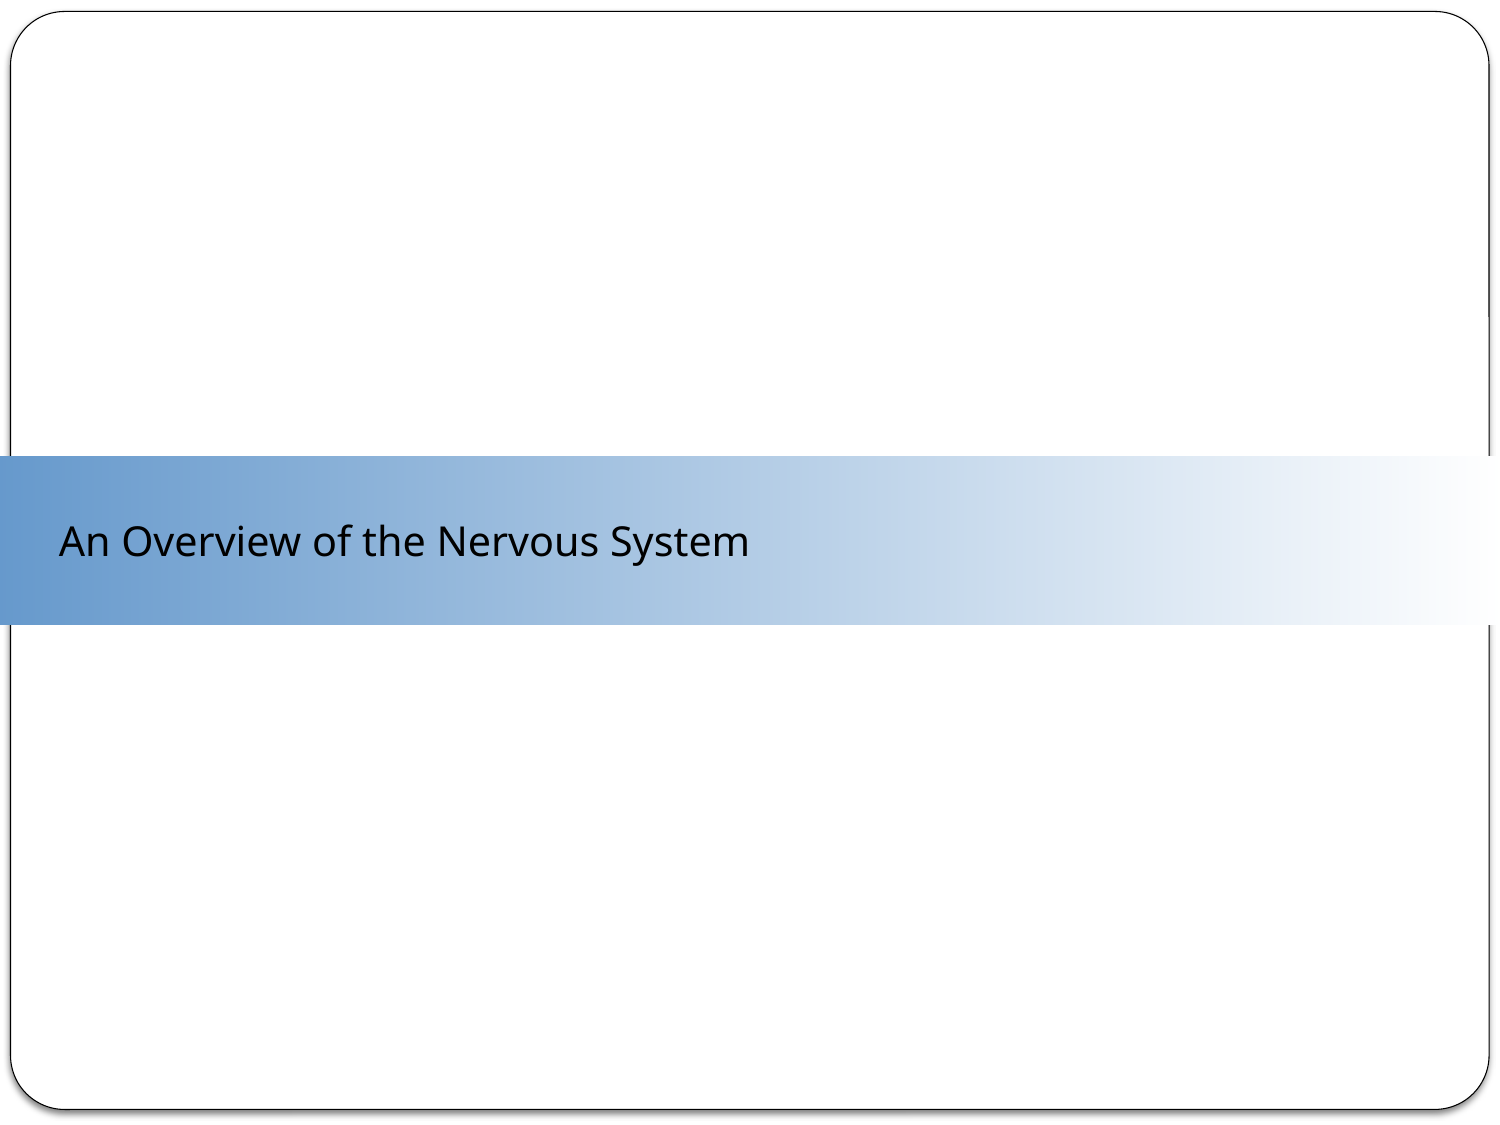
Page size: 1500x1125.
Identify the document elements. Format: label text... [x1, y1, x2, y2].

title An Overview of the Nervous System [43, 508, 1464, 581]
text_box [0, 456, 1500, 625]
